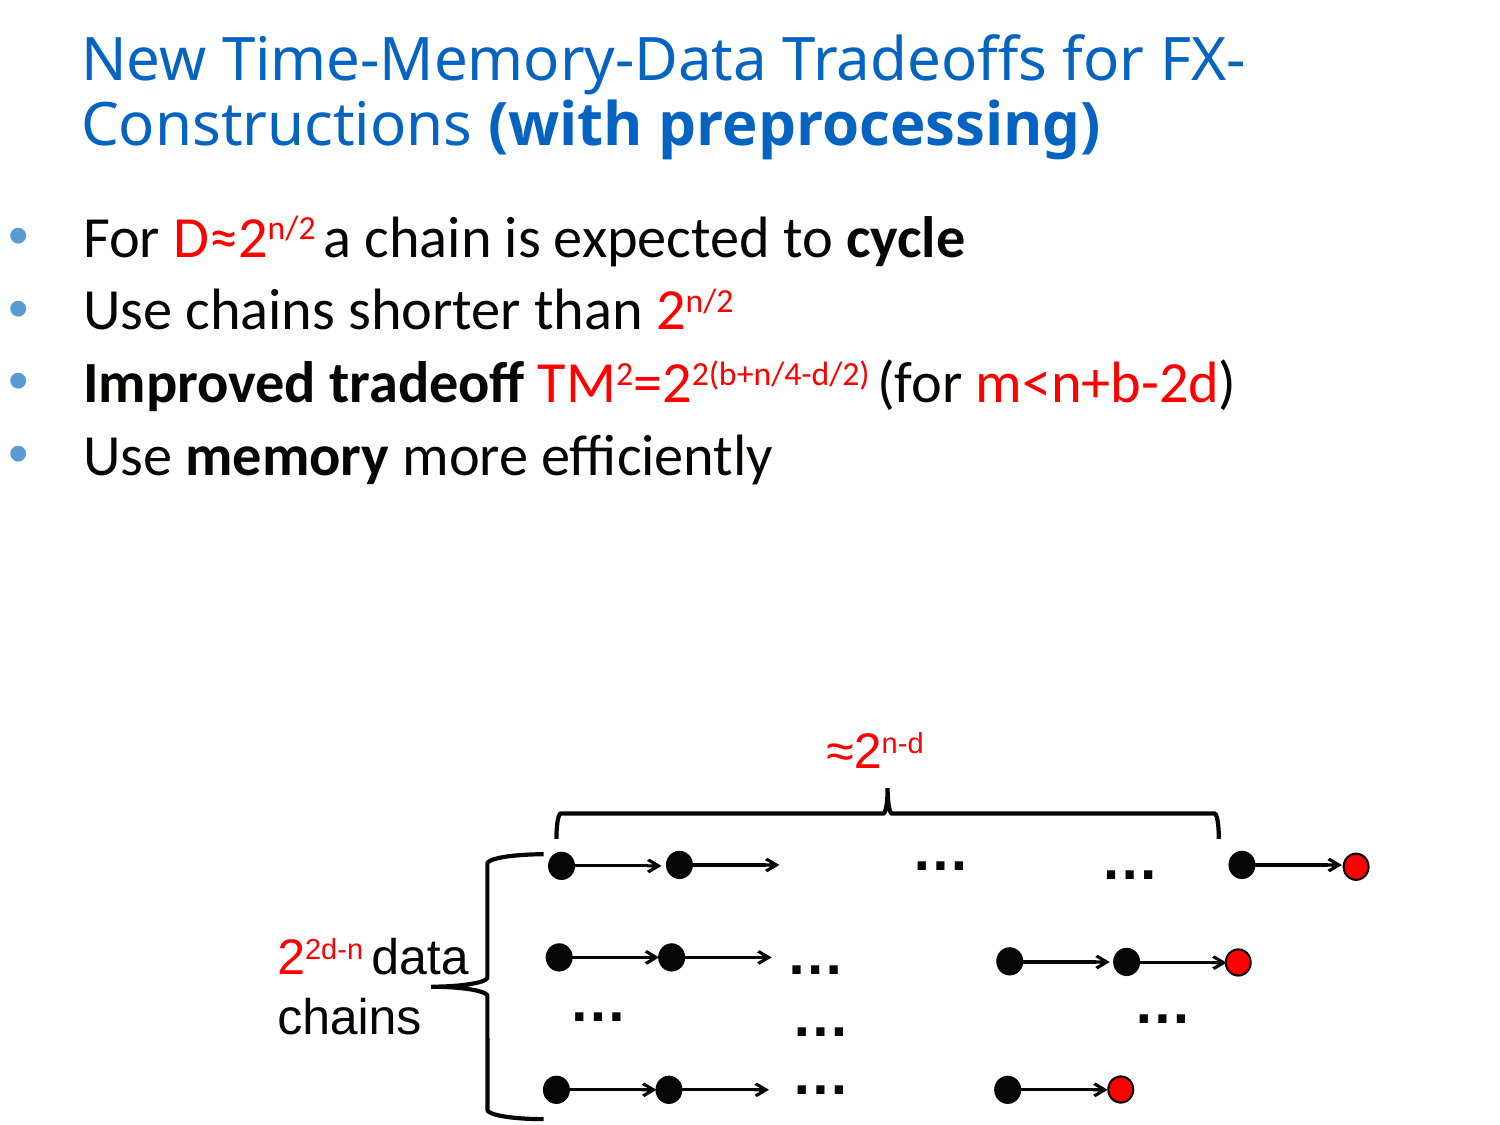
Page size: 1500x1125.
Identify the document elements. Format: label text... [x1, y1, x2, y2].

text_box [262, 710, 1369, 1120]
title New Time-Memory-Data Tradeoffs for FX-Constructions (with preprocessing) [66, 0, 1300, 188]
list For D≈2n/2 a chain is expected to cycle Use chains shorter than 2n/2 Improved tradeoff TM2=22(b+n/4-d/2) (for m<n+b-2d) Use memory more efficiently [0, 197, 1400, 721]
